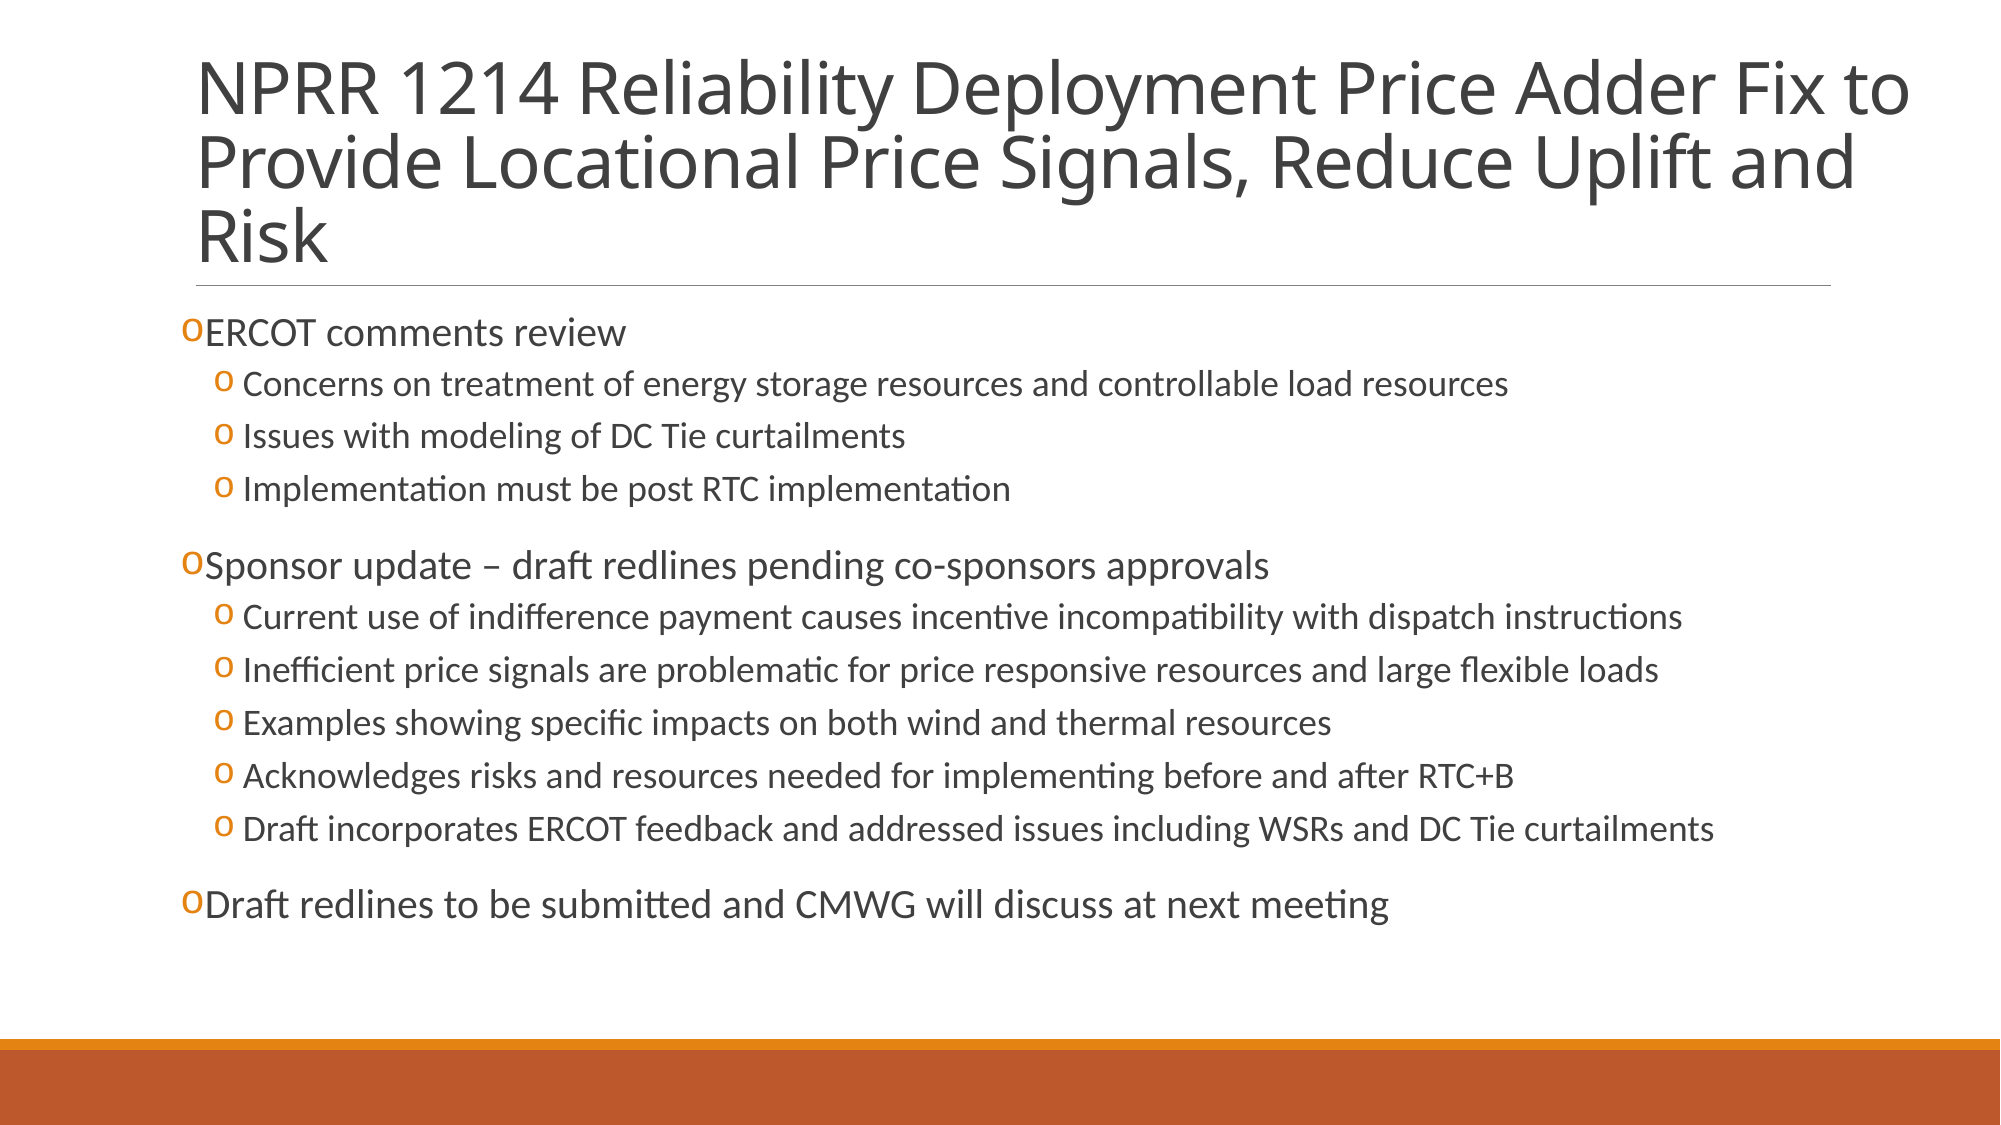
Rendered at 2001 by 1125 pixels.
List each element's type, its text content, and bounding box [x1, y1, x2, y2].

title NPRR 1214 Reliability Deployment Price Adder Fix to Provide Locational Price Signals, Reduce Uplift and Risk [180, 47, 1955, 285]
list ERCOT comments review Concerns on treatment of energy storage resources and controllable load resources Issues with modeling of DC Tie curtailments Implementation must be post RTC implementation Sponsor update – draft redlines pending co-sponsors approvals Current use of indifference payment causes incentive incompatibility with dispatch instructions Inefficient price signals are problematic for price responsive resources and large flexible loads Examples showing specific impacts on both wind and thermal resources Acknowledges risks and resources needed for implementing before and after RTC+B Draft incorporates ERCOT feedback and addressed issues including WSRs and DC Tie curtailments Draft redlines to be submitted and CMWG will discuss at next meeting [180, 302, 1830, 963]
